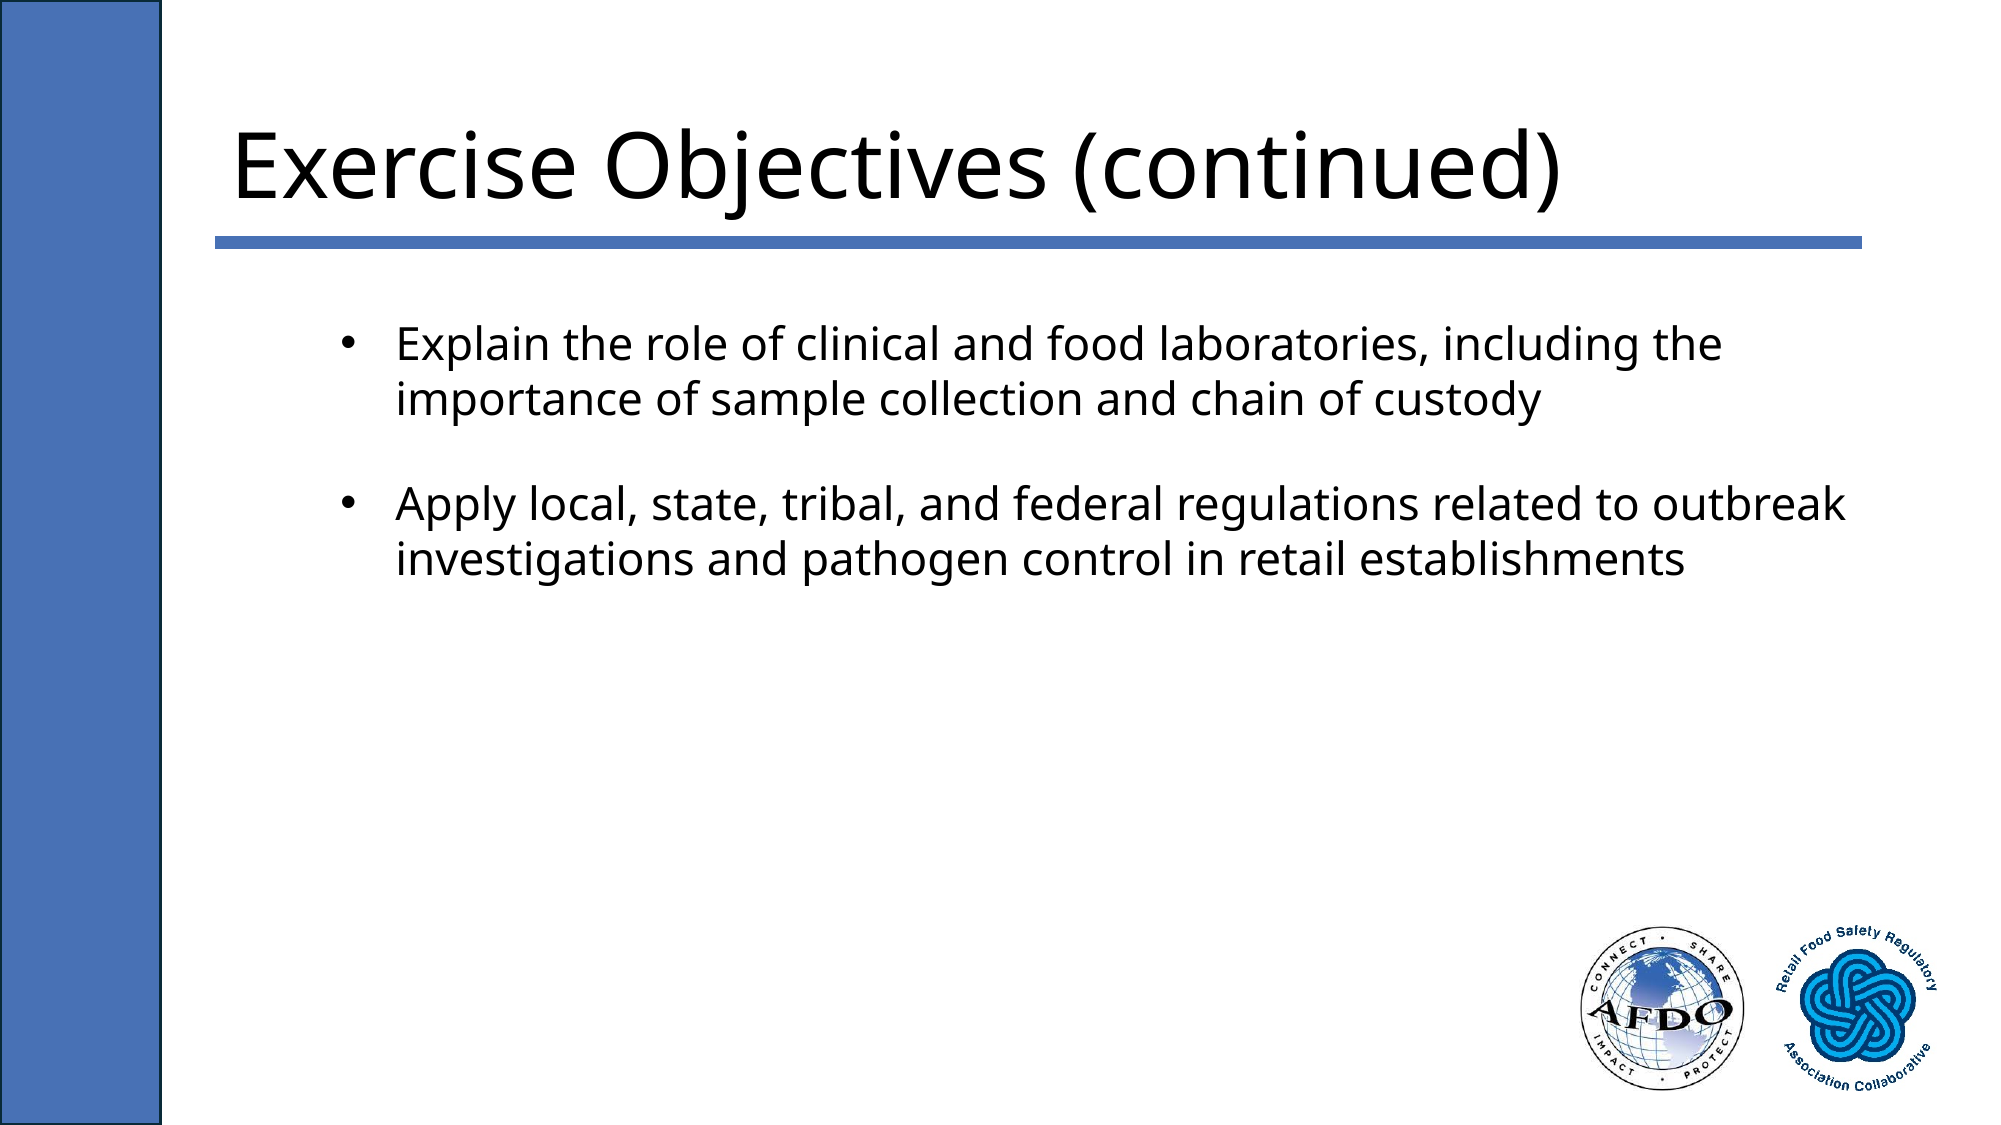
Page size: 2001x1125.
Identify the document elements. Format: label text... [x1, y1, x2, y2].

list Explain the role of clinical and food laboratories, including the importance of sample collection and chain of custody Apply local, state, tribal, and federal regulations related to outbreak investigations and pathogen control in retail establishments [215, 306, 1863, 575]
picture [1579, 925, 1745, 1091]
picture [1776, 925, 1937, 1091]
title Exercise Objectives (continued) [215, 110, 1863, 227]
